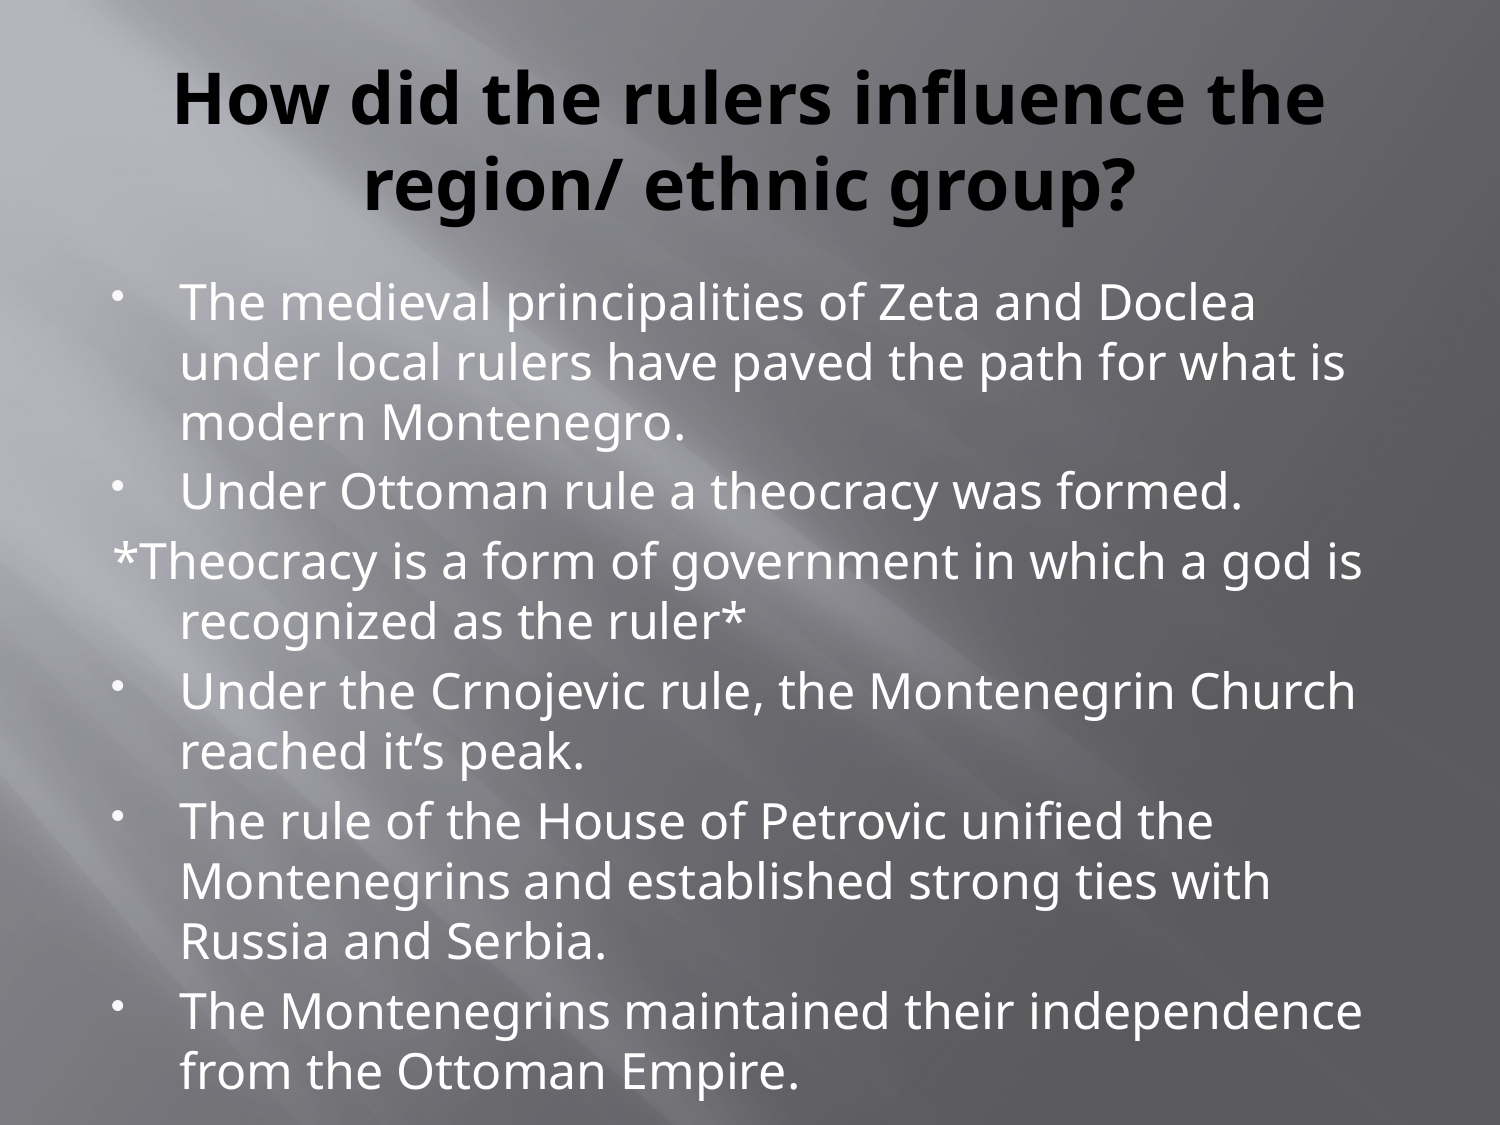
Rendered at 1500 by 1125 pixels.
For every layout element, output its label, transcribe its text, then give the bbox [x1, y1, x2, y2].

title How did the rulers influence the region/ ethnic group? [75, 45, 1425, 233]
list The medieval principalities of Zeta and Doclea under local rulers have paved the path for what is modern Montenegro. Under Ottoman rule a theocracy was formed. *Theocracy is a form of government in which a god is recognized as the ruler* Under the Crnojevic rule, the Montenegrin Church reached it’s peak. The rule of the House of Petrovic unified the Montenegrins and established strong ties with Russia and Serbia. The Montenegrins maintained their independence from the Ottoman Empire. [75, 262, 1425, 1035]
